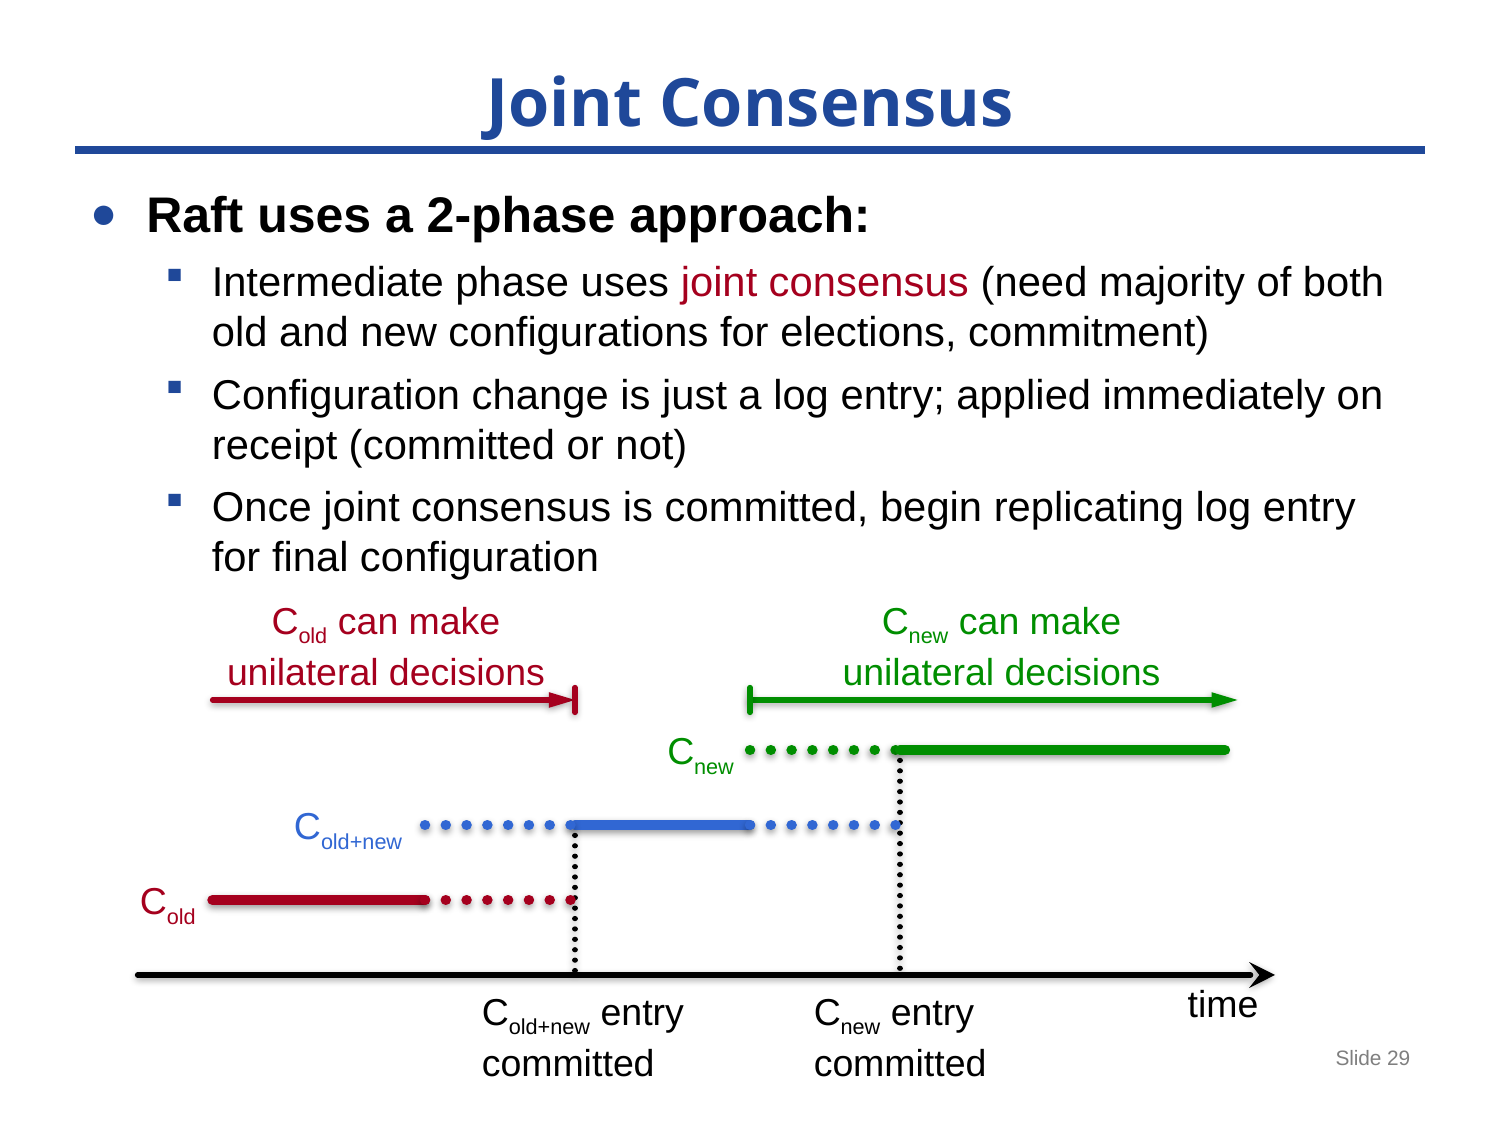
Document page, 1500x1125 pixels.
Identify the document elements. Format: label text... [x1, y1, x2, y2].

text_box Cold [139, 877, 196, 929]
text_box Cold can make unilateral decisions [226, 596, 545, 693]
text_box Cnew [667, 727, 735, 779]
title Joint Consensus [75, 50, 1425, 150]
text_box [48, 998, 1452, 1102]
list Raft uses a 2-phase approach: Intermediate phase uses joint consensus (need majority of both old and new configurations for elections, commitment) Configuration change is just a log entry; applied immediately on receipt (committed or not) Once joint consensus is committed, begin replicating log entry for final configuration [75, 174, 1425, 600]
text_box Cold+new [293, 802, 403, 854]
text_box Cnew entry committed [813, 987, 987, 1084]
slide_number Slide 29 [1074, 1037, 1425, 1103]
text_box time [1187, 984, 1259, 1025]
text_box Cold+new entry committed [481, 987, 685, 1084]
text_box Cnew can make unilateral decisions [842, 596, 1161, 693]
